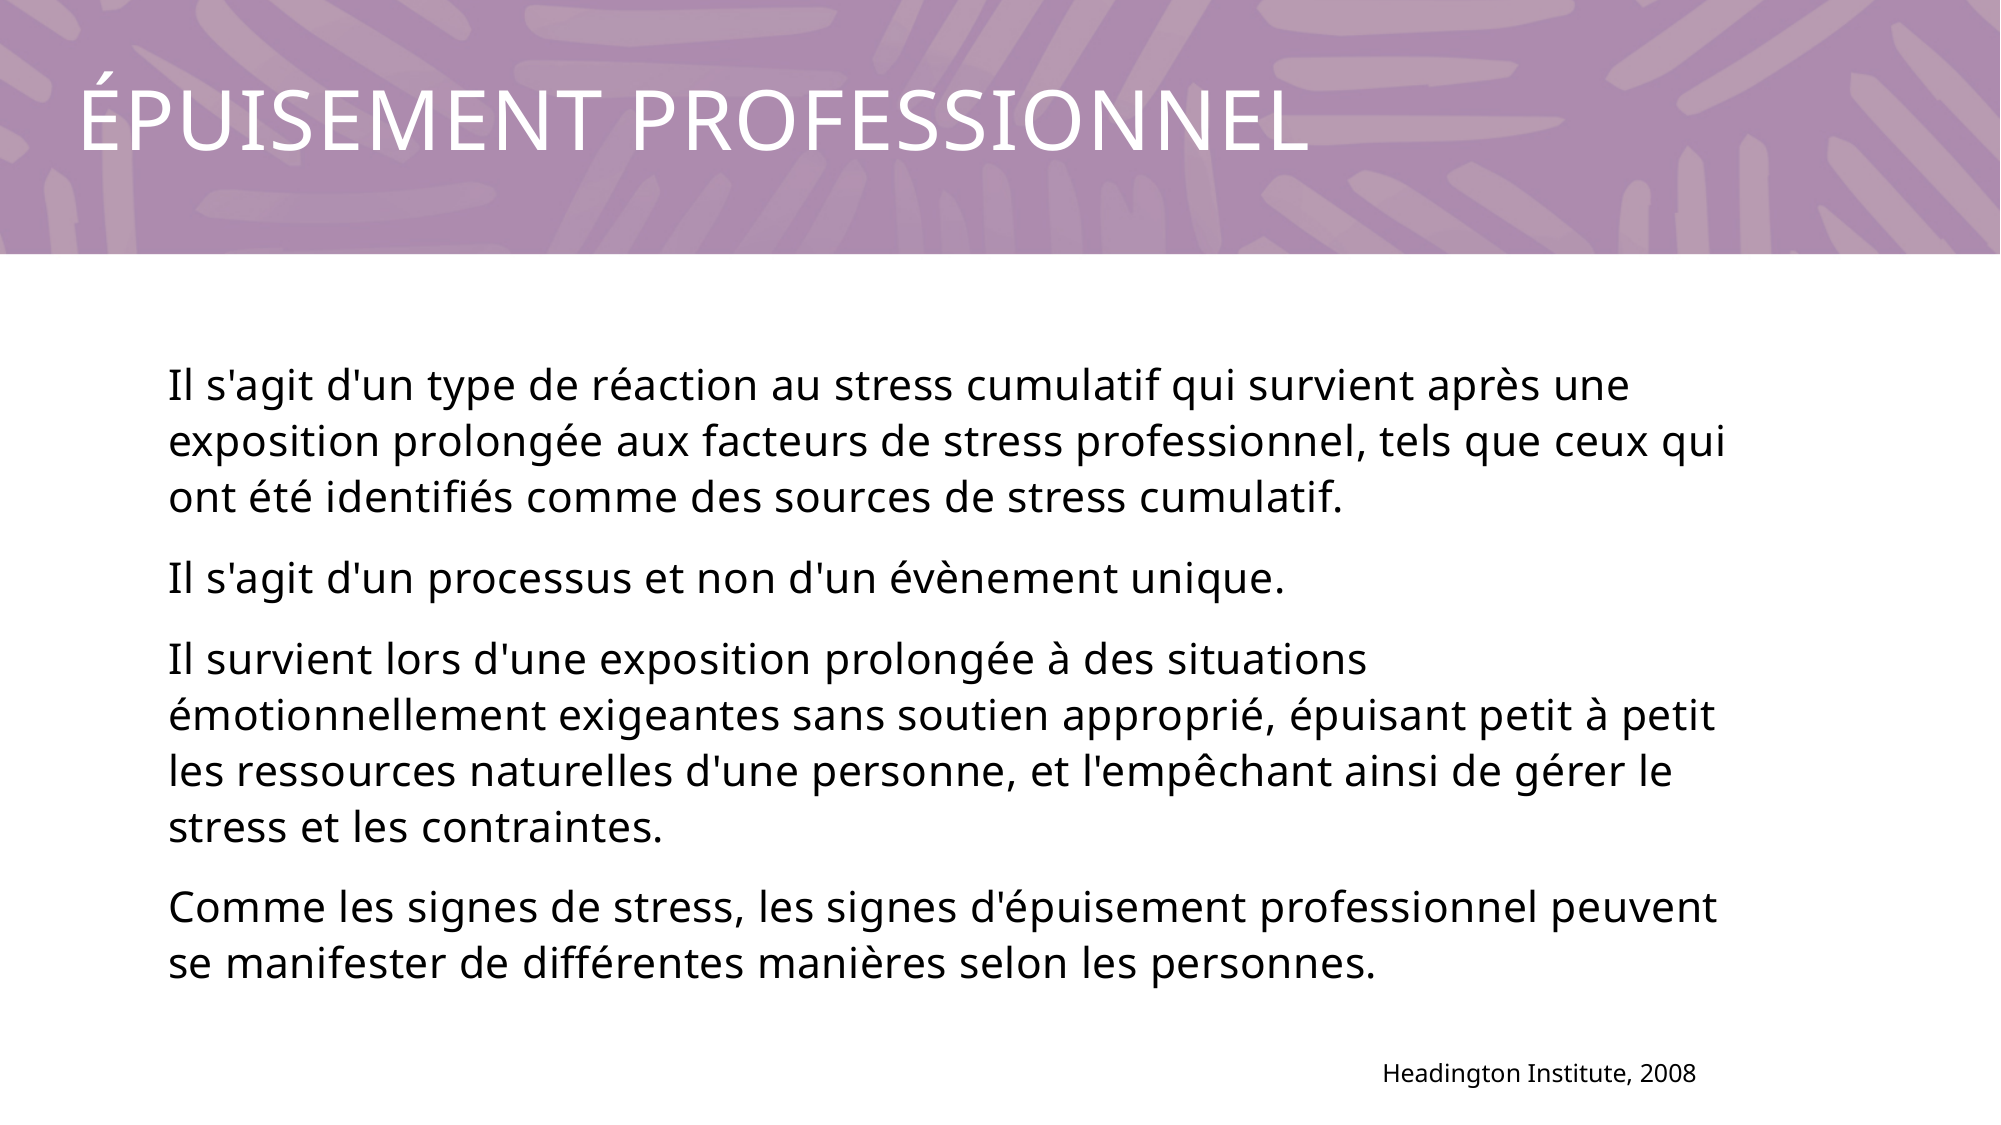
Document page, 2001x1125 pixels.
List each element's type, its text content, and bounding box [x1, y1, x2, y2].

title Épuisement professionnel [61, 33, 1938, 220]
list Il s'agit d'un type de réaction au stress cumulatif qui survient après une exposition prolongée aux facteurs de stress professionnel, tels que ceux qui ont été identifiés comme des sources de stress cumulatif. Il s'agit d'un processus et non d'un évènement unique. Il survient lors d'une exposition prolongée à des situations émotionnellement exigeantes sans soutien approprié, épuisant petit à petit les ressources naturelles d'une personne, et l'empêchant ainsi de gérer le stress et les contraintes. Comme les signes de stress, les signes d'épuisement professionnel peuvent se manifester de différentes manières selon les personnes. [160, 345, 1756, 1006]
text_box Headington Institute, 2008 [1242, 1050, 1713, 1095]
picture [0, 0, 2000, 1125]
